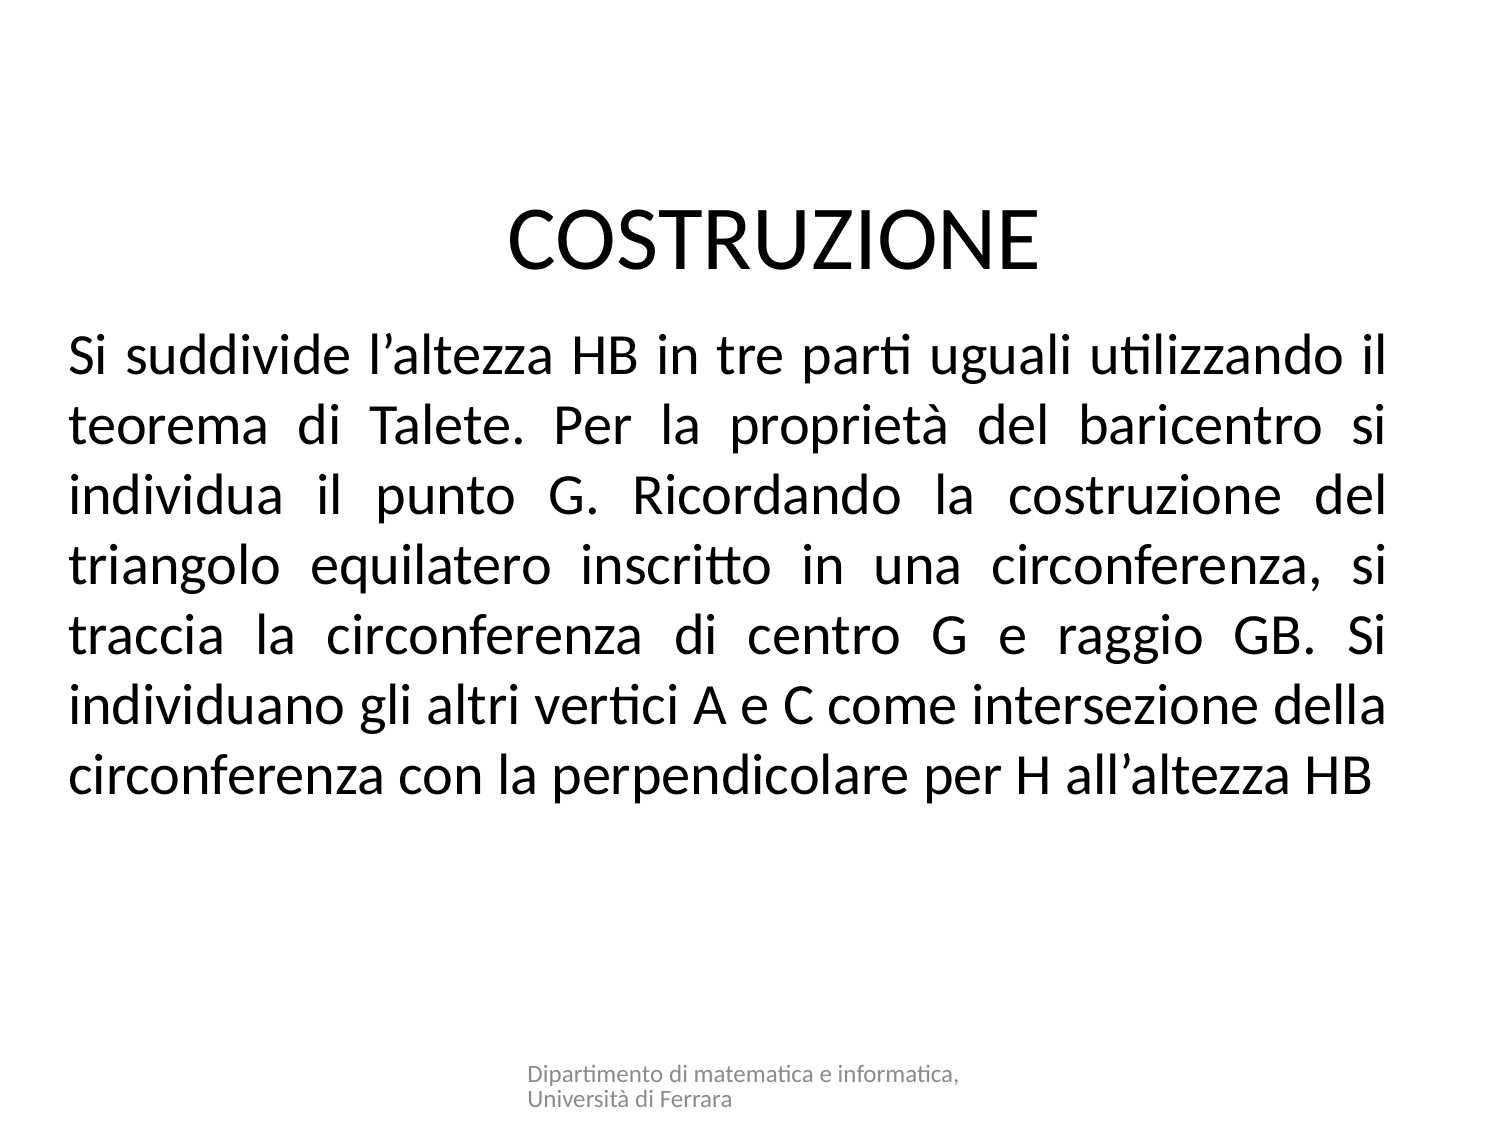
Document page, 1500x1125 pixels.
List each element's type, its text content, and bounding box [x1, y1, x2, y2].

text_box COSTRUZIONE [493, 170, 1078, 296]
footer Dipartimento di matematica e informatica, Università di Ferrara [512, 1042, 988, 1103]
title Si suddivide l’altezza HB in tre parti uguali utilizzando il teorema di Talete. Per la proprietà del baricentro si individua il punto G. Ricordando la costruzione del triangolo equilatero inscritto in una circonferenza, si traccia la circonferenza di centro G e raggio GB. Si individuano gli altri vertici A e C come intersezione della circonferenza con la perpendicolare per H all’altezza HB [53, 432, 1404, 621]
